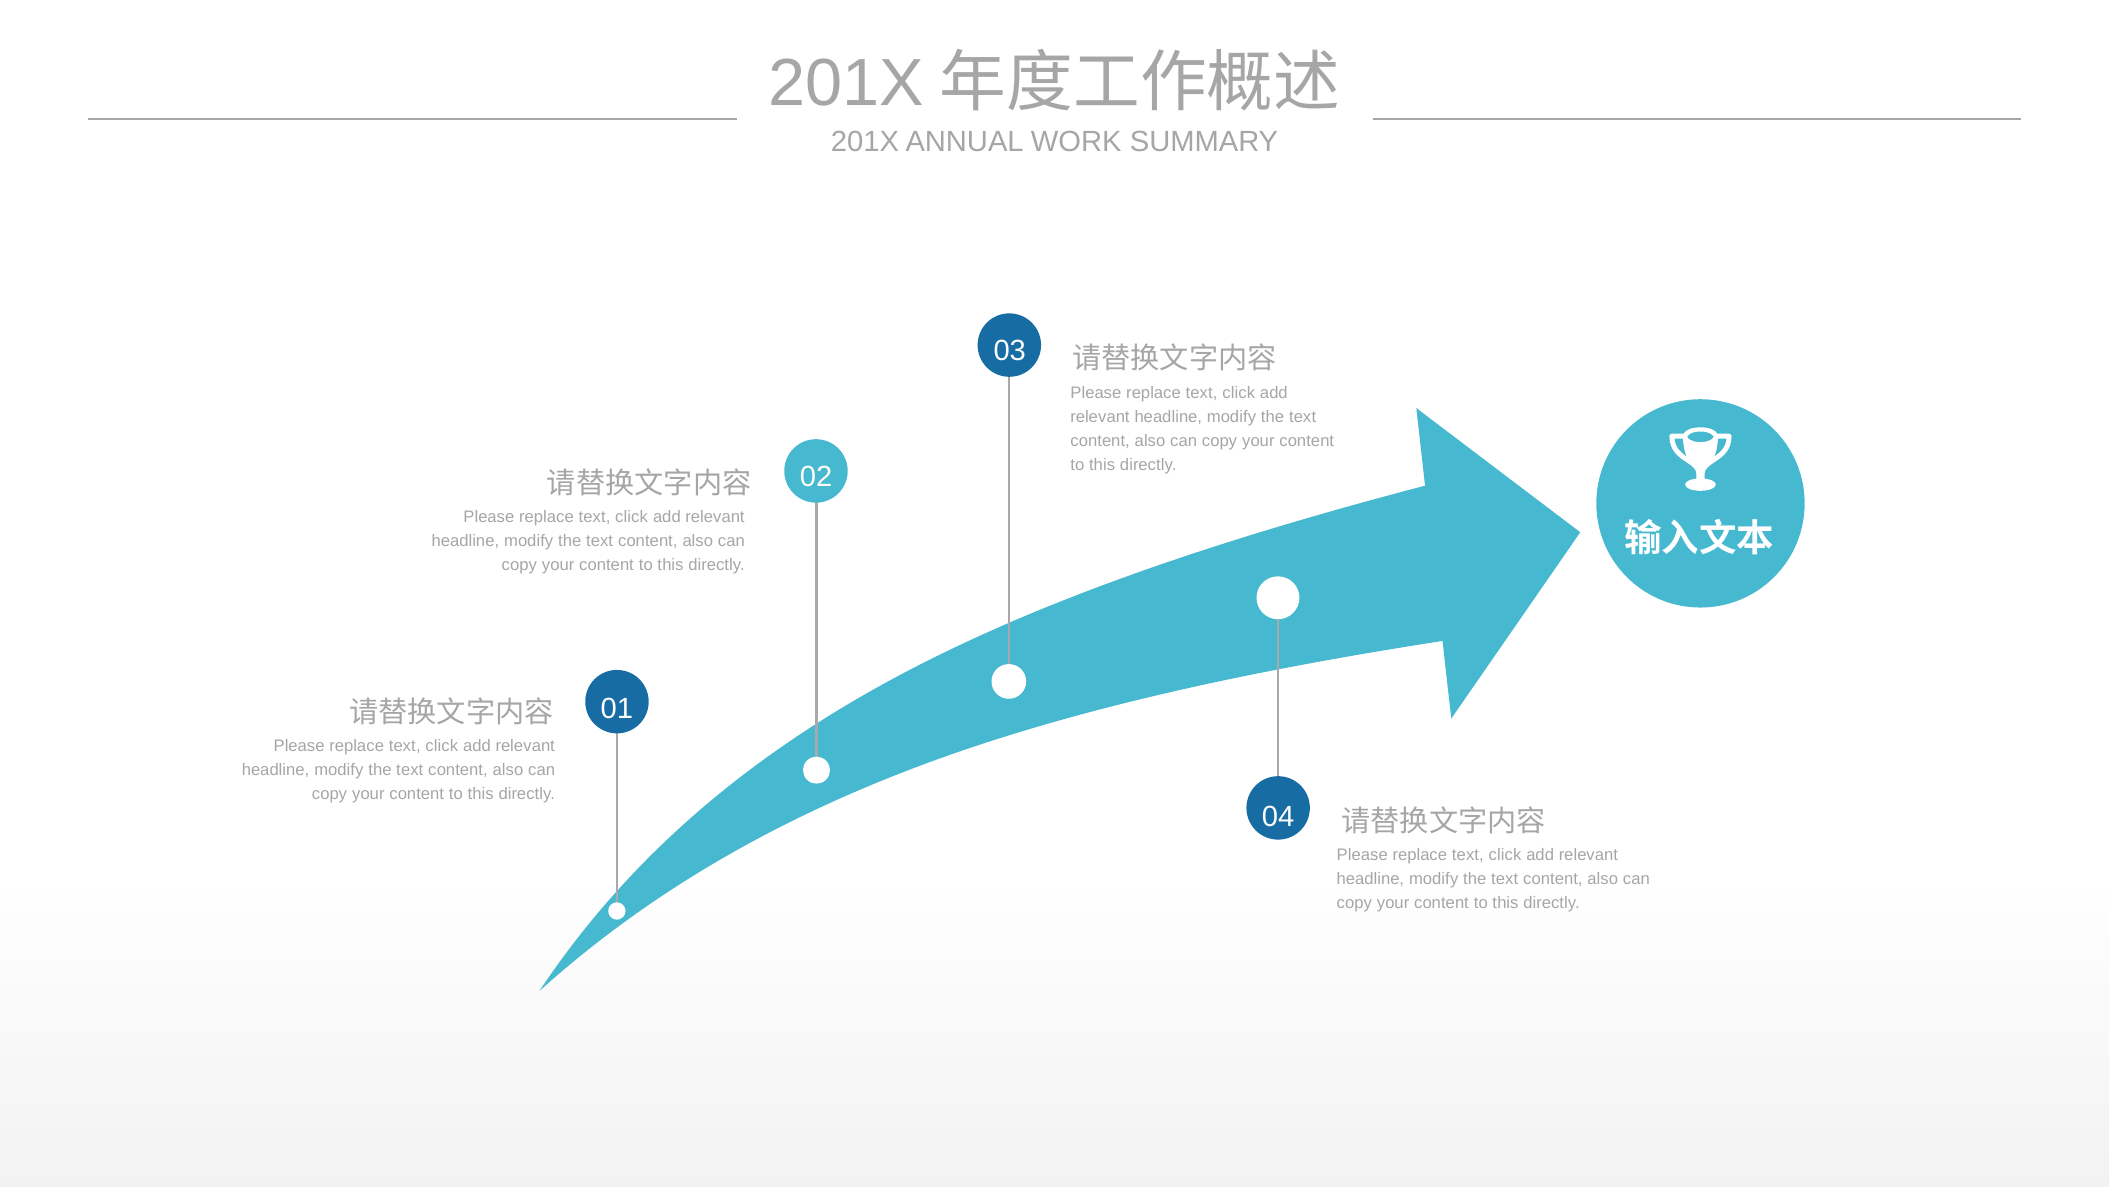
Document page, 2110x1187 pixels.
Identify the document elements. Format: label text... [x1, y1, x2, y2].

text_box Please replace text, click add relevant headline, modify the text content, also can copy your content to this directly. [1070, 378, 1352, 474]
text_box [784, 439, 848, 503]
text_box [1596, 399, 1805, 608]
text_box [977, 313, 1042, 377]
text_box [1246, 776, 1310, 833]
text_box [991, 664, 1027, 699]
text_box 请替换文字内容 [494, 457, 752, 500]
text_box 请替换文字内容 [315, 686, 554, 729]
text_box [1256, 576, 1300, 620]
text_box 03 [990, 321, 1030, 369]
text_box [585, 669, 649, 734]
text_box 02 [796, 447, 836, 495]
text_box 请替换文字内容 [1341, 795, 1563, 838]
text_box [608, 902, 626, 920]
text_box 201X年度工作概述 [730, 38, 1379, 119]
text_box Please replace text, click add relevant headline, modify the text content, also can copy your content to this directly. [1336, 839, 1676, 912]
text_box 04 [1258, 787, 1298, 835]
text_box 请替换文字内容 [1072, 332, 1294, 375]
text_box [1669, 427, 1732, 491]
text_box [539, 408, 1581, 991]
text_box 输入文本 [1622, 499, 1776, 561]
text_box [1261, 835, 1295, 840]
text_box [803, 756, 831, 784]
text_box Please replace text, click add relevant headline, modify the text content, also can copy your content to this directly. [216, 730, 556, 803]
text_box 01 [597, 680, 637, 727]
text_box 201X ANNUAL WORK SUMMARY [824, 122, 1285, 158]
text_box Please replace text, click add relevant headline, modify the text content, also can copy your content to this directly. [406, 501, 746, 574]
